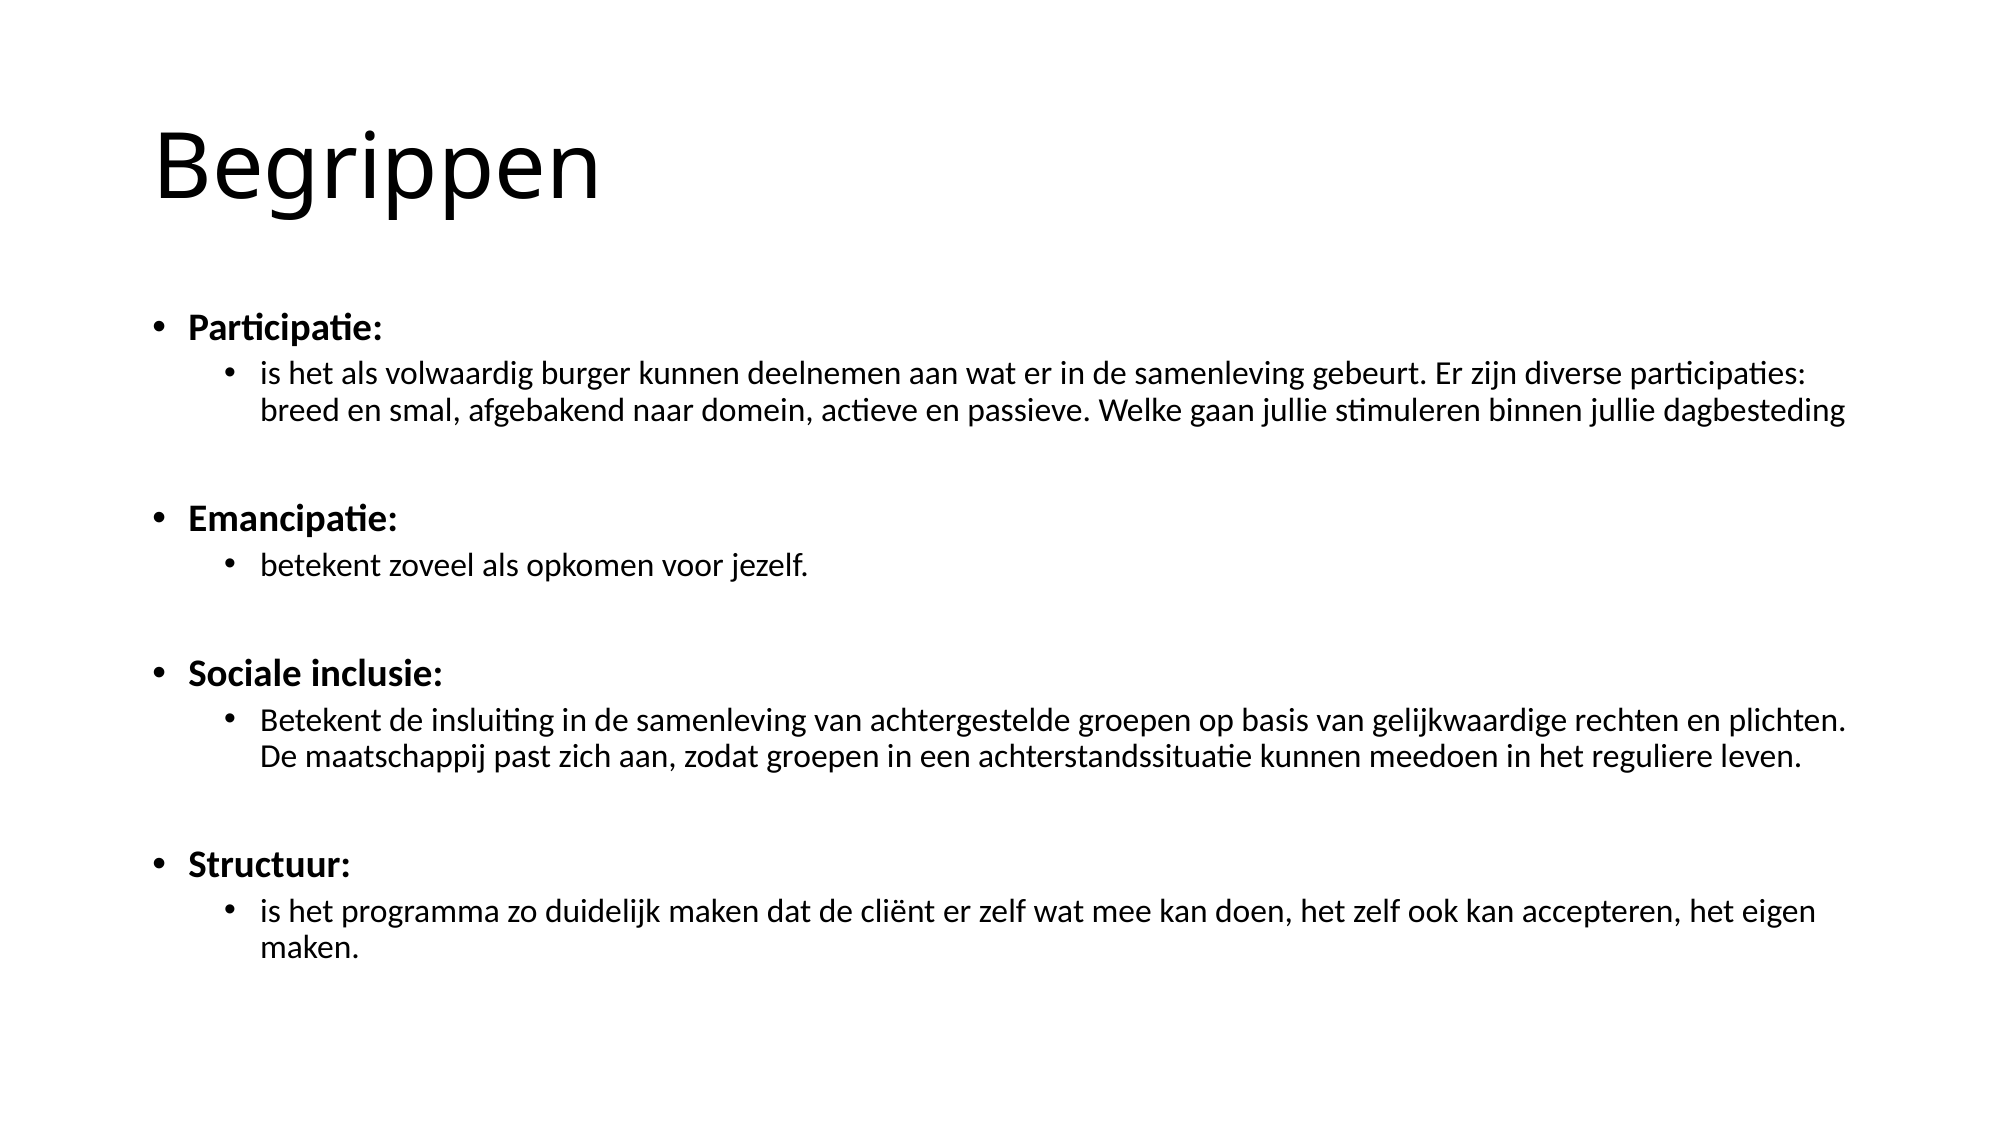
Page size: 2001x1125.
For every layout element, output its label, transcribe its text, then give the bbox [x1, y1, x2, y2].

title Begrippen [137, 59, 1863, 278]
list Participatie: is het als volwaardig burger kunnen deelnemen aan wat er in de samenleving gebeurt. Er zijn diverse participaties: breed en smal, afgebakend naar domein, actieve en passieve. Welke gaan jullie stimuleren binnen jullie dagbesteding Emancipatie: betekent zoveel als opkomen voor jezelf. Sociale inclusie: Betekent de insluiting in de samenleving van achtergestelde groepen op basis van gelijkwaardige rechten en plichten. De maatschappij past zich aan, zodat groepen in een achterstandssituatie kunnen meedoen in het reguliere leven. Structuur: is het programma zo duidelijk maken dat de cliënt er zelf wat mee kan doen, het zelf ook kan accepteren, het eigen maken. [137, 299, 1863, 1014]
